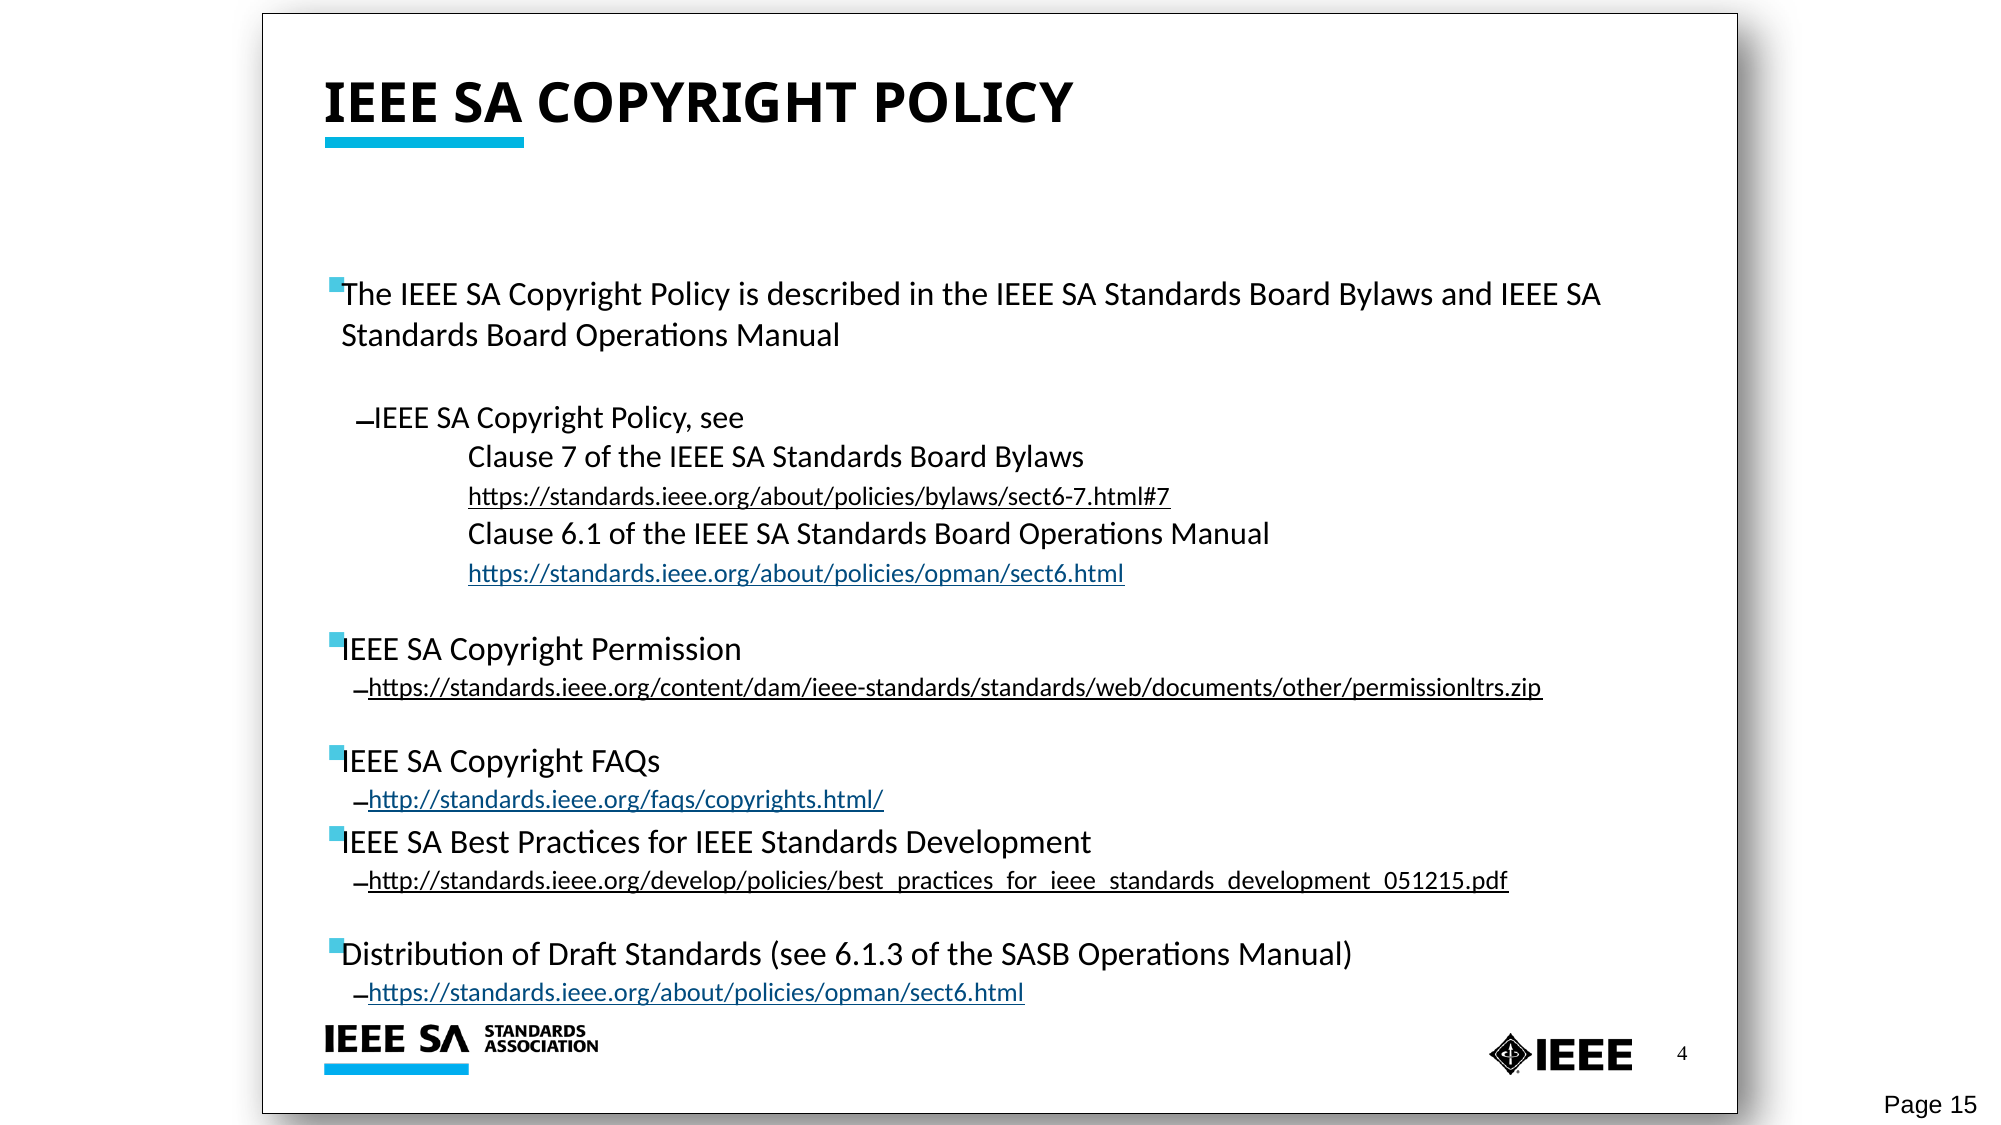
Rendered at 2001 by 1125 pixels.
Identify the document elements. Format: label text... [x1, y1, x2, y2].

text_box 4 [1613, 1029, 1688, 1075]
list The IEEE SA Copyright Policy is described in the IEEE SA Standards Board Bylaws and IEEE SA Standards Board Operations Manual IEEE SA Copyright Policy, see Clause 7 of the IEEE SA Standards Board Bylaws https://standards.ieee.org/about/policies/bylaws/sect6-7.html#7 Clause 6.1 of the IEEE SA Standards Board Operations Manual https://standards.ieee.org/about/policies/opman/sect6.html IEEE SA Copyright Permission https://standards.ieee.org/content/dam/ieee-standards/standards/web/documents/other/permissionltrs.zip IEEE SA Copyright FAQs http://standards.ieee.org/faqs/copyrights.html/ IEEE SA Best Practices for IEEE Standards Development http://standards.ieee.org/develop/policies/best_practices_for_ieee_standards_development_051215.pdf Distribution of Draft Standards (see 6.1.3 of the SASB Operations Manual) https://standards.ieee.org/about/policies/opman/sect6.html [324, 271, 1675, 1014]
picture [263, 14, 1737, 1113]
title IEEE SA Copyright Policy [324, 74, 1675, 210]
